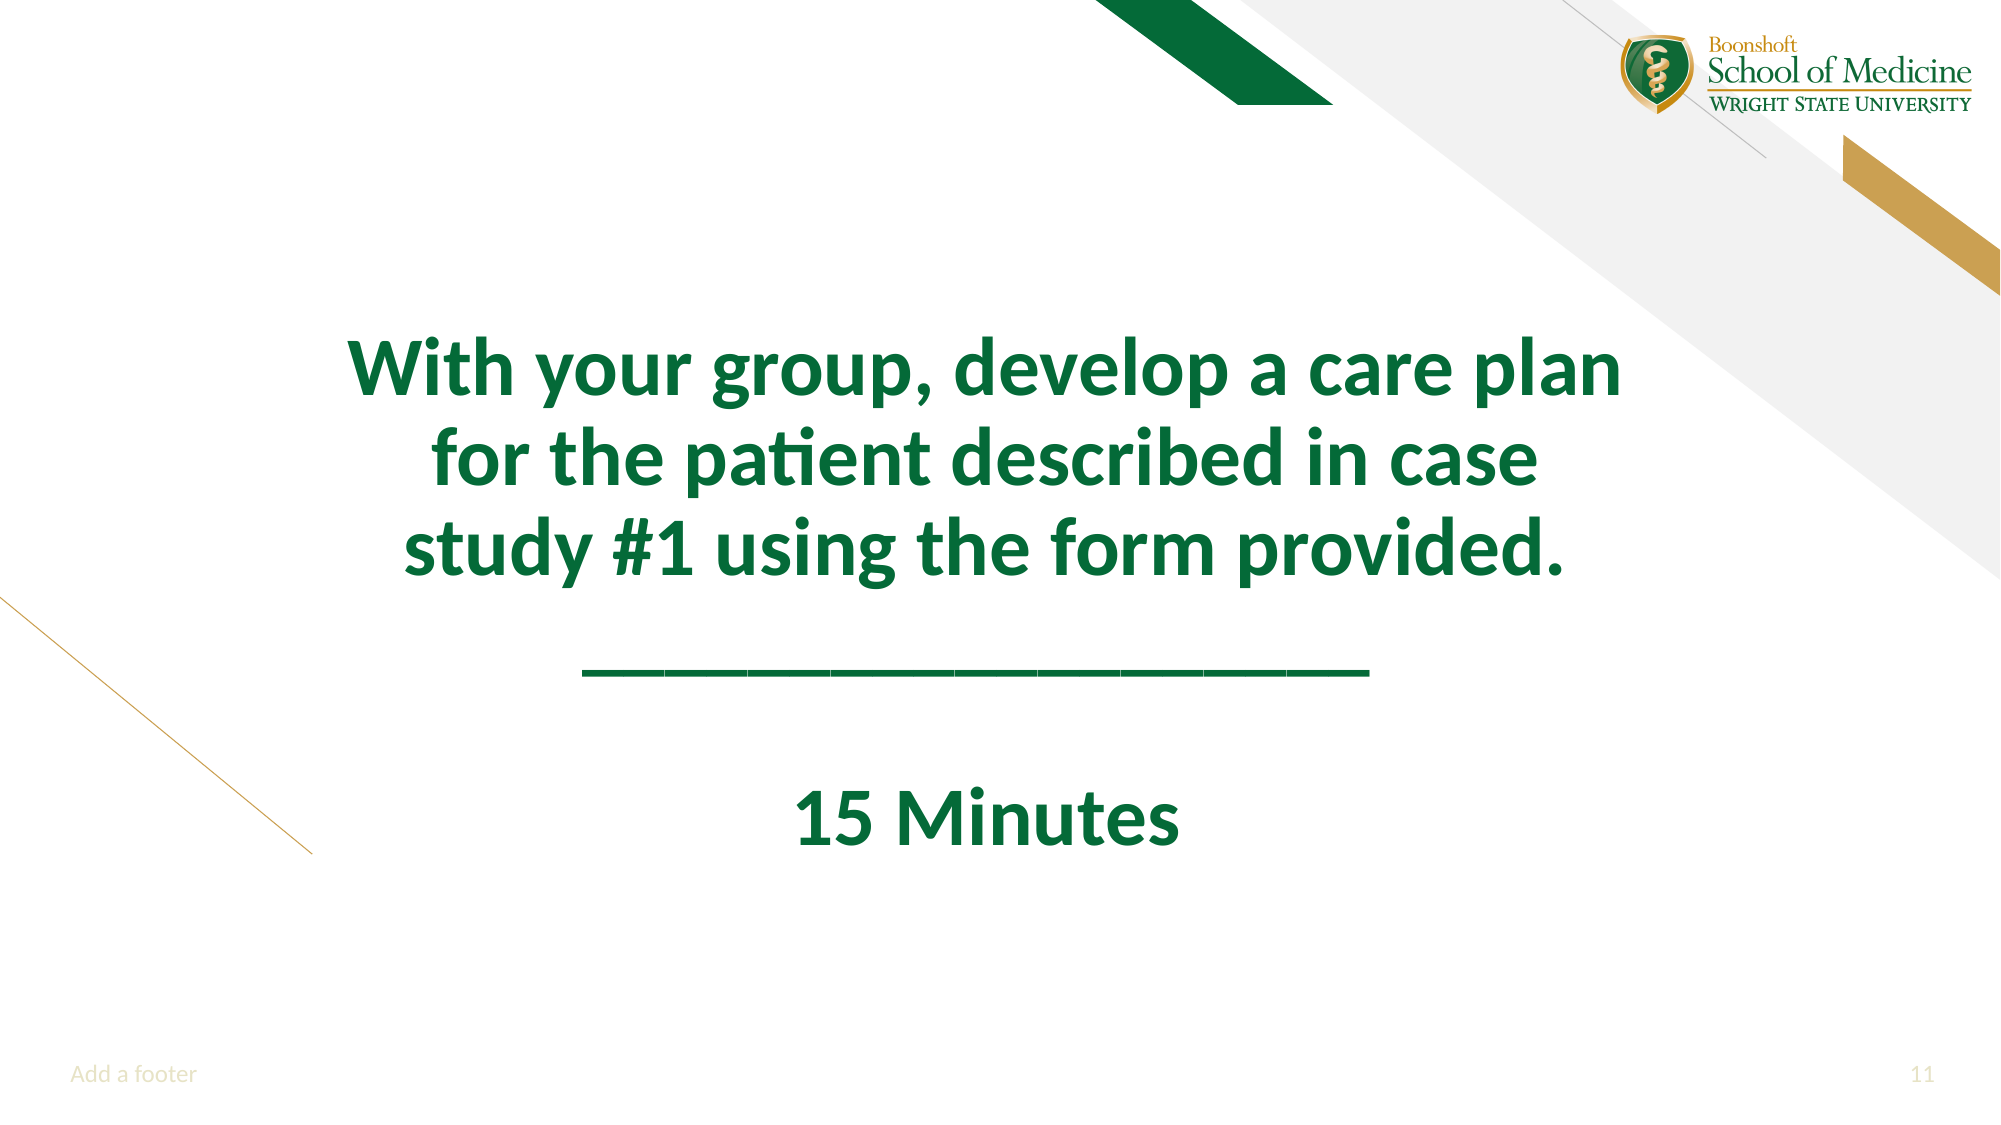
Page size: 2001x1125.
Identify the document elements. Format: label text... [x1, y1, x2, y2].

title With your group, develop a care plan for the patient described in case study #1 using the form provided. ___________________ 15 Minutes [324, 206, 1648, 864]
footer Add a footer [55, 1042, 731, 1103]
picture [1616, 0, 1976, 176]
slide_number 11 [1828, 1042, 1950, 1103]
